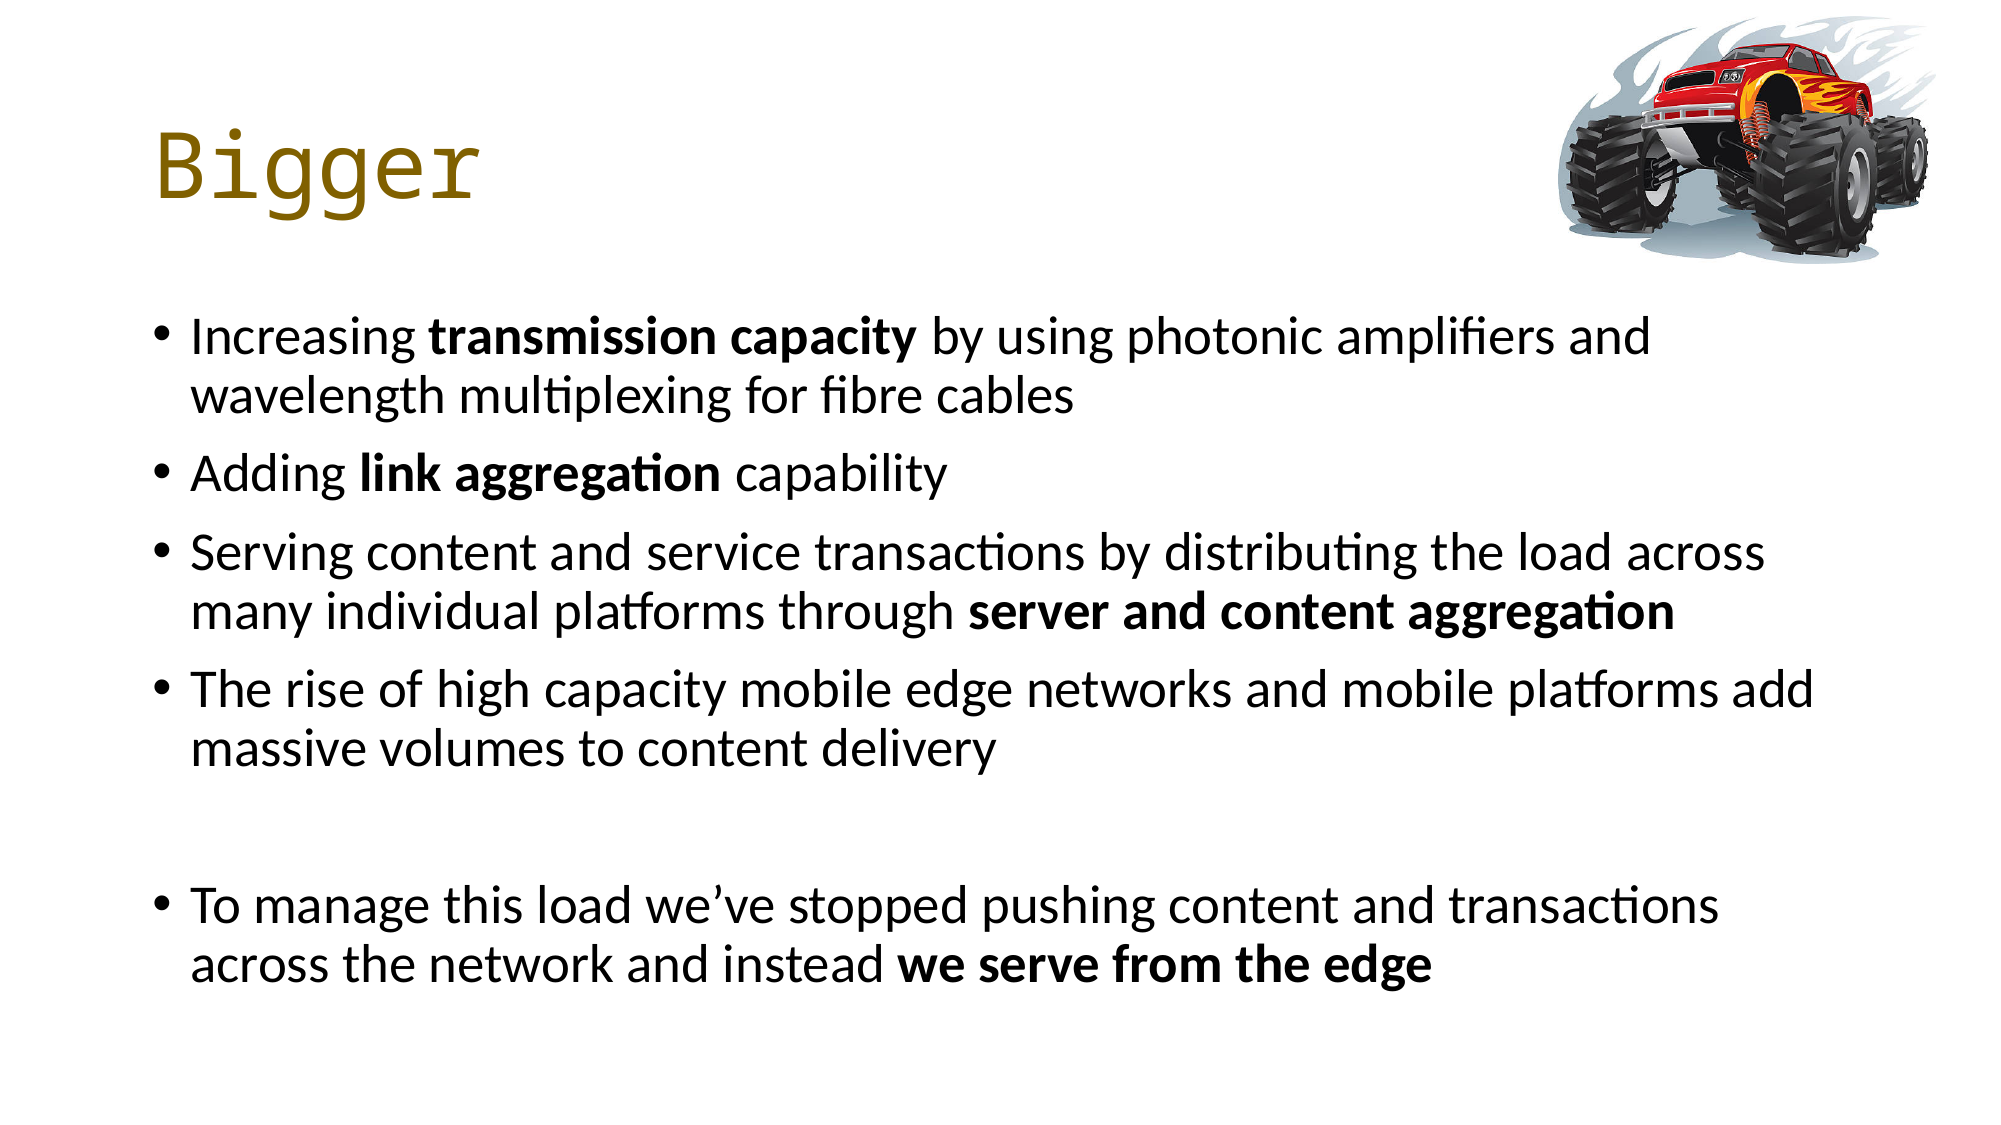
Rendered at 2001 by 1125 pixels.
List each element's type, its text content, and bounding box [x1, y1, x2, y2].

picture [1558, 16, 1936, 264]
list Increasing transmission capacity by using photonic amplifiers and wavelength multiplexing for fibre cables Adding link aggregation capability Serving content and service transactions by distributing the load across many individual platforms through server and content aggregation The rise of high capacity mobile edge networks and mobile platforms add massive volumes to content delivery To manage this load we’ve stopped pushing content and transactions across the network and instead we serve from the edge [137, 299, 1863, 1014]
title Bigger [137, 59, 1863, 278]
